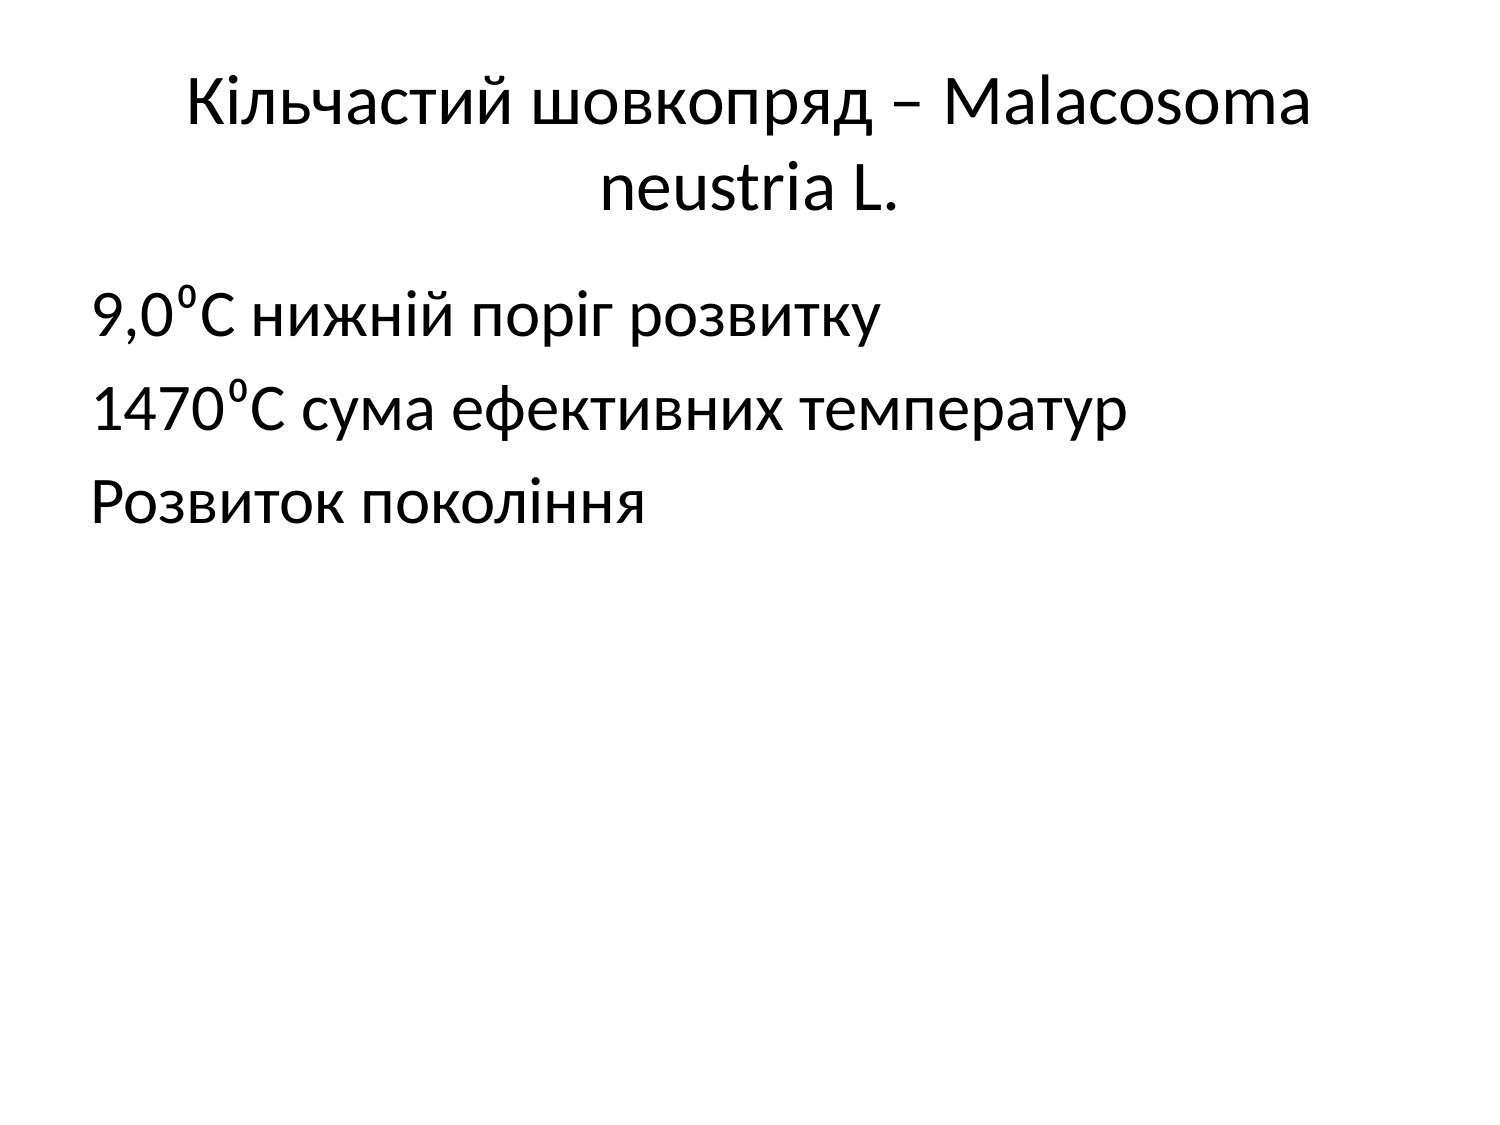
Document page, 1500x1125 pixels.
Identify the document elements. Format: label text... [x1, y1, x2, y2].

title Кільчастий шовкопряд – Malacosoma neustria L. [75, 45, 1425, 233]
list 9,0⁰С нижній поріг розвитку 1470⁰С сума ефективних температур Розвиток покоління [75, 262, 1425, 1005]
